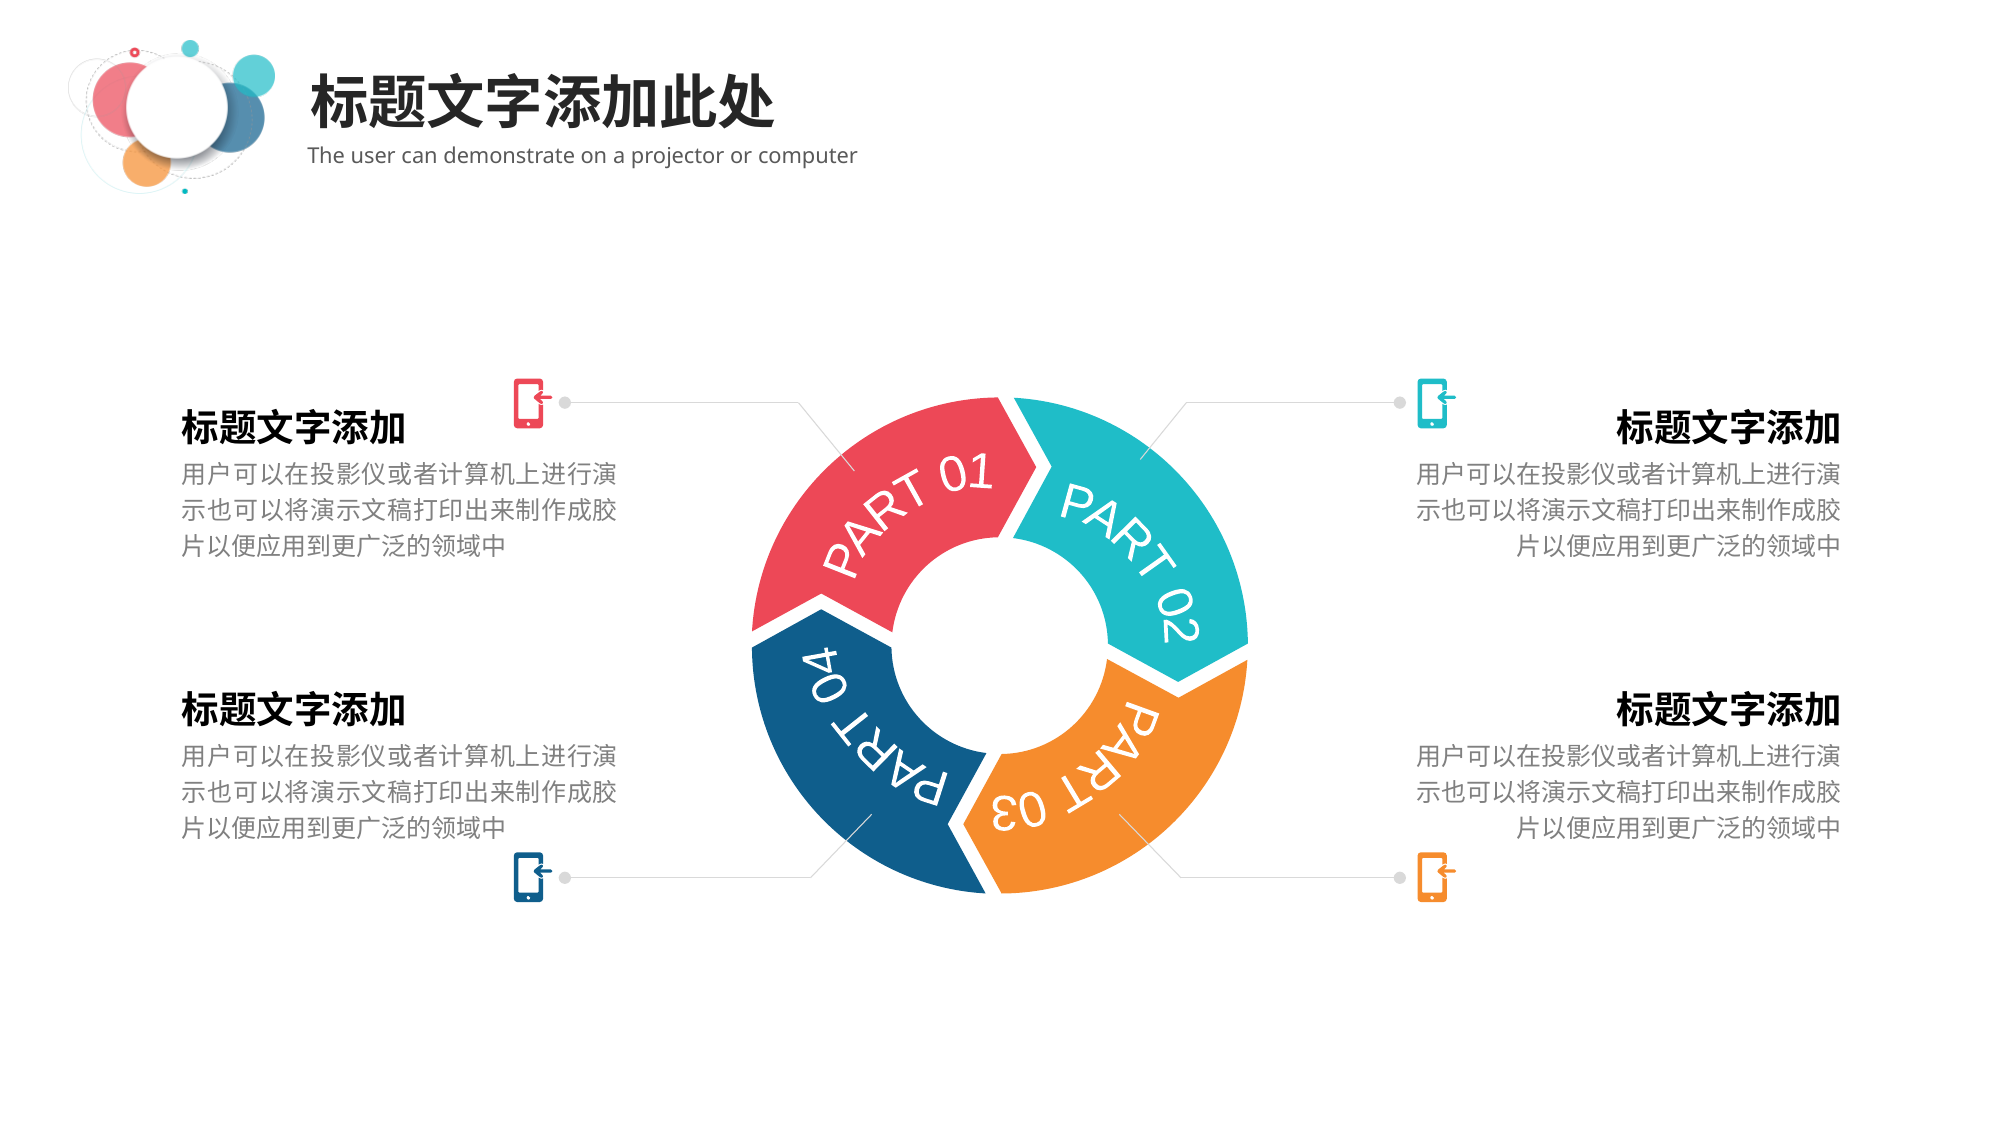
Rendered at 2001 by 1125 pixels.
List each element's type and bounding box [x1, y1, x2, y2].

text_box [1400, 669, 1857, 852]
picture [68, 40, 275, 194]
text_box [167, 387, 634, 570]
text_box [513, 852, 553, 903]
text_box [1390, 387, 1857, 570]
text_box [564, 397, 1400, 894]
text_box [292, 58, 911, 176]
text_box [1417, 852, 1457, 903]
text_box [167, 669, 564, 852]
text_box [1417, 378, 1447, 387]
text_box [513, 378, 544, 387]
